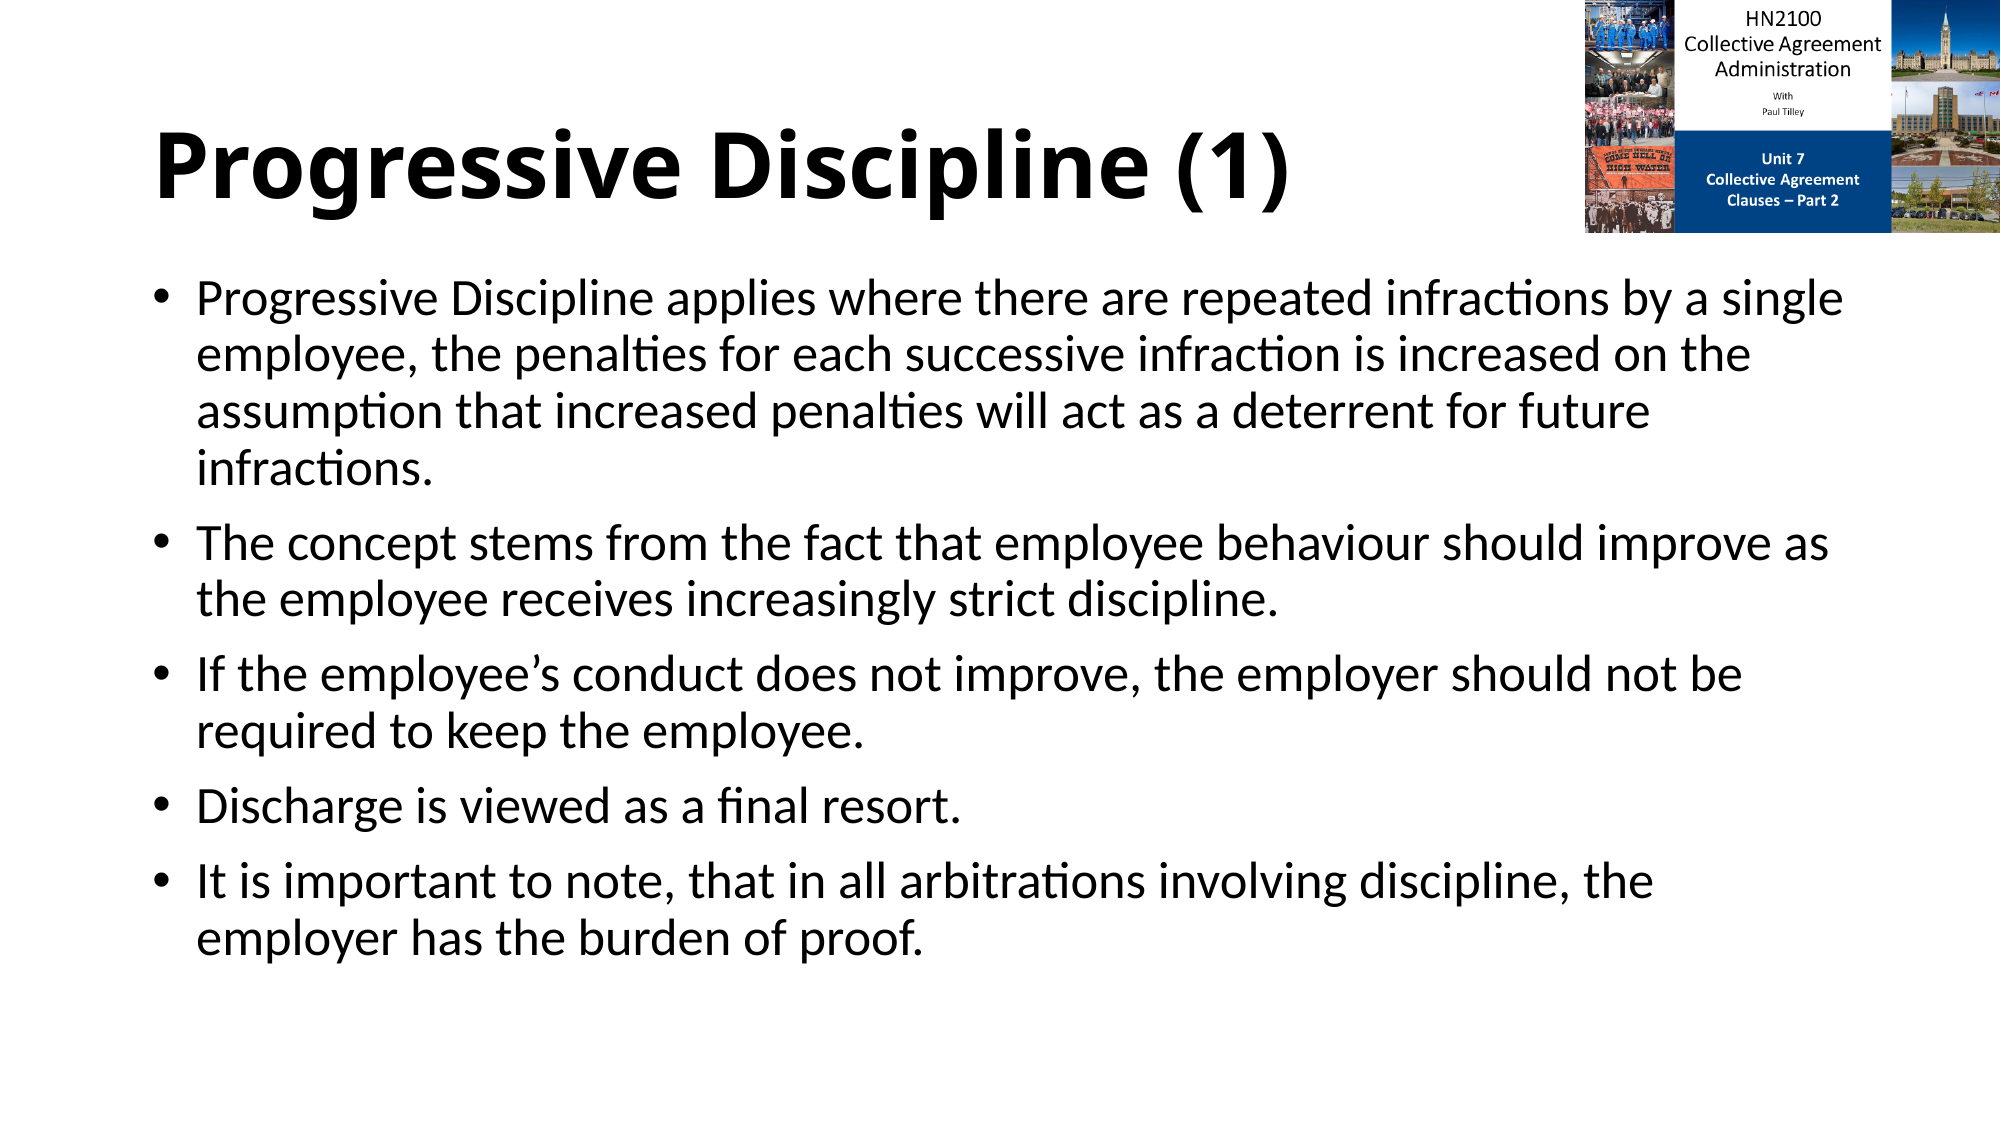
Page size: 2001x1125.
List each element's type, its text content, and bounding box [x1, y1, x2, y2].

title Progressive Discipline (1) [137, 59, 1863, 262]
list Progressive Discipline applies where there are repeated infractions by a single employee, the penalties for each successive infraction is increased on the assumption that increased penalties will act as a deterrent for future infractions. The concept stems from the fact that employee behaviour should improve as the employee receives increasingly strict discipline. If the employee’s conduct does not improve, the employer should not be required to keep the employee. Discharge is viewed as a final resort. It is important to note, that in all arbitrations involving discipline, the employer has the burden of proof. [137, 262, 1863, 977]
picture [1585, 0, 2000, 233]
